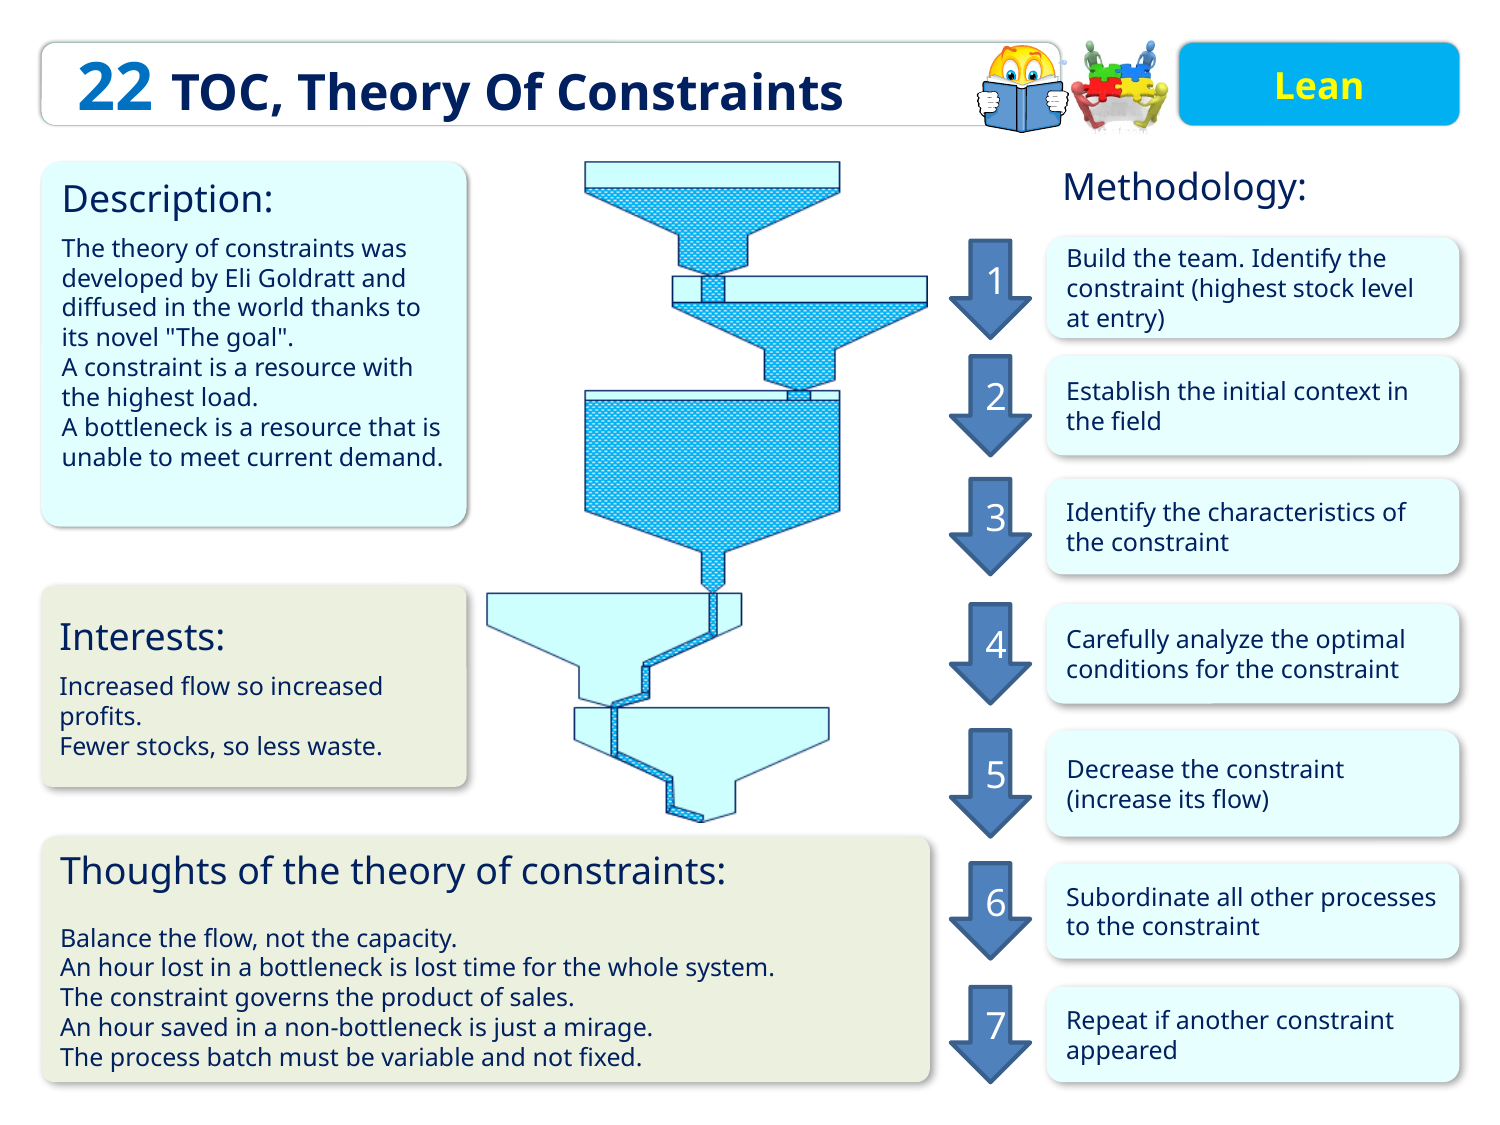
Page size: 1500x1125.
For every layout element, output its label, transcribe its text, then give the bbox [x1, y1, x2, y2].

text_box 7 [948, 984, 1033, 1085]
text_box Decrease the constraint (increase its flow) [1044, 728, 1462, 839]
text_box Methodology: [1044, 153, 1460, 217]
text_box Lean [1181, 40, 1462, 128]
text_box Establish the initial context in the field [1044, 354, 1462, 458]
text_box Thoughts of the theory of constraints: Balance the flow, not the capacity. An hour lost in a bottleneck is lost time for the whole system. The constraint governs the product of sales. An hour saved in a non-bottleneck is just a mirage. The process batch must be variable and not fixed. [39, 834, 932, 1085]
picture [976, 30, 1175, 143]
text_box Interests: Increased flow so increased profits. Fewer stocks, so less waste. [39, 583, 469, 789]
text_box Repeat if another constraint appeared [1044, 984, 1462, 1085]
text_box 5 [948, 728, 1033, 839]
text_box Build the team. Identify the constraint (highest stock level at entry) [1044, 235, 1462, 341]
text_box Subordinate all other processes to the constraint [1044, 861, 1462, 961]
text_box Identify the characteristics of the constraint [1044, 476, 1462, 577]
text_box 3 [948, 476, 1033, 577]
text_box 22 TOC, Theory Of Constraints [39, 40, 1055, 128]
text_box 6 [948, 861, 1033, 961]
picture [485, 160, 928, 823]
text_box Description: The theory of constraints was developed by Eli Goldratt and diffused in the world thanks to its novel "The goal". A constraint is a resource with the highest load. A bottleneck is a resource that is unable to meet current demand. [39, 159, 469, 529]
text_box Carefully analyze the optimal conditions for the constraint [1044, 602, 1462, 706]
text_box 4 [948, 602, 1033, 706]
text_box 2 [948, 354, 1033, 458]
text_box 1 [948, 238, 1033, 341]
